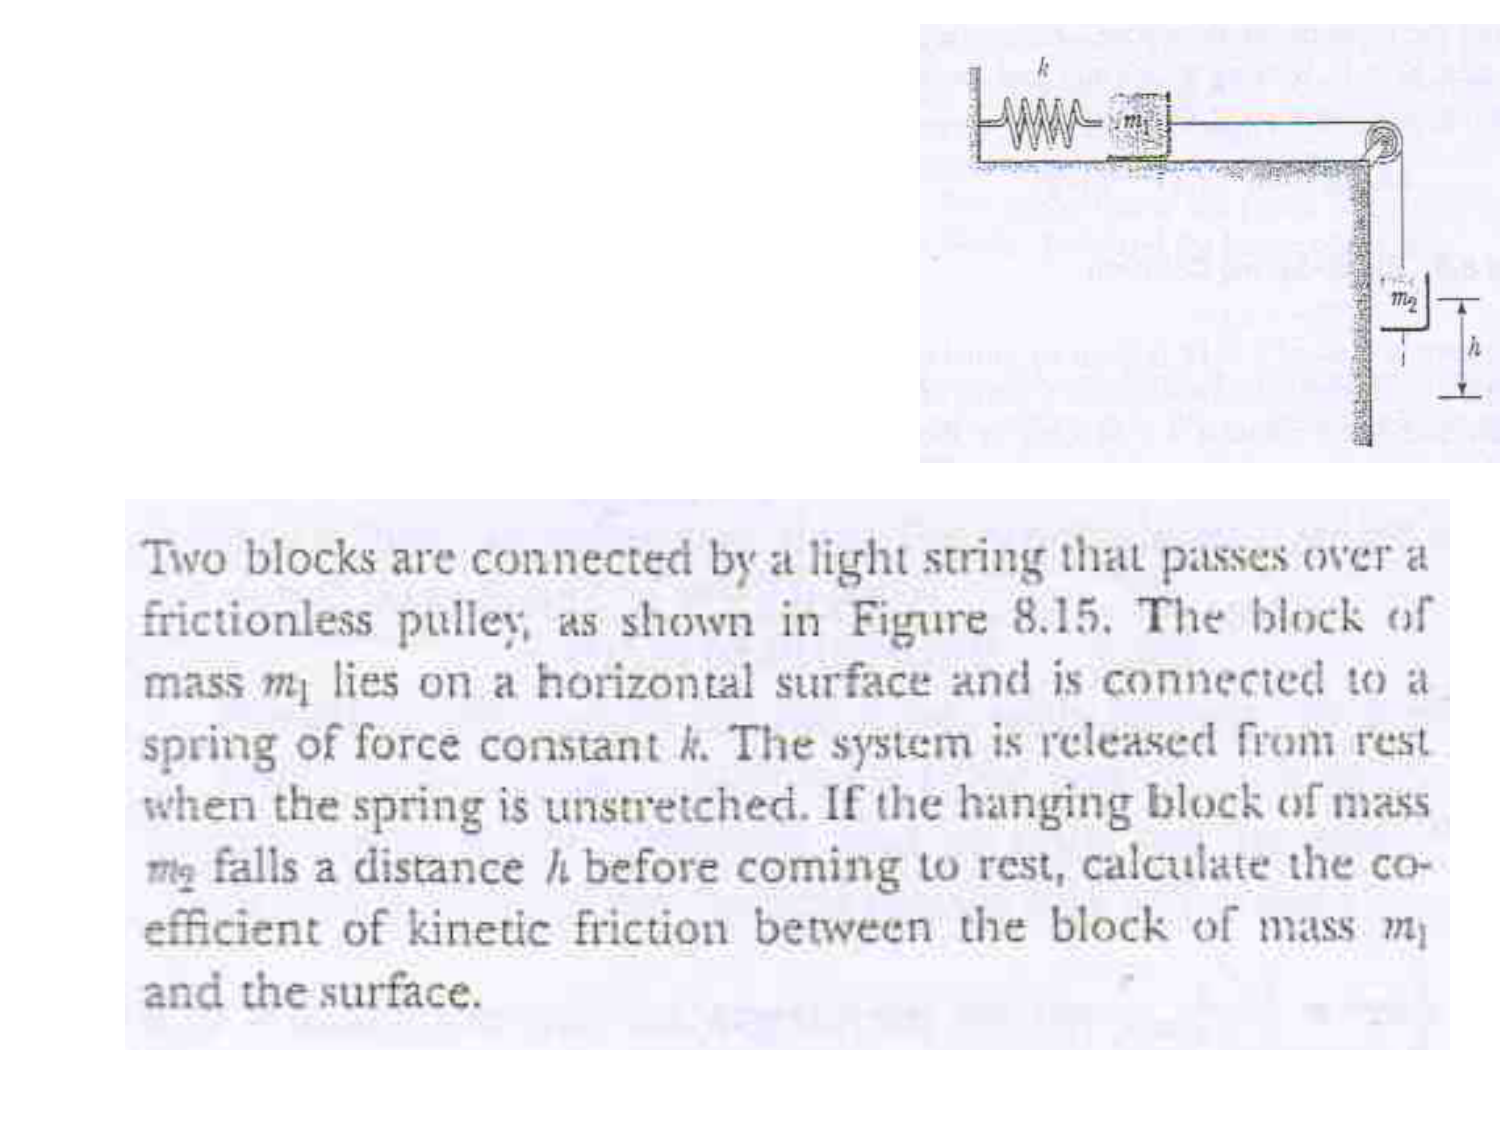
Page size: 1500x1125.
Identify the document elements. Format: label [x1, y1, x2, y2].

picture [124, 499, 1451, 1051]
picture [919, 24, 1500, 463]
